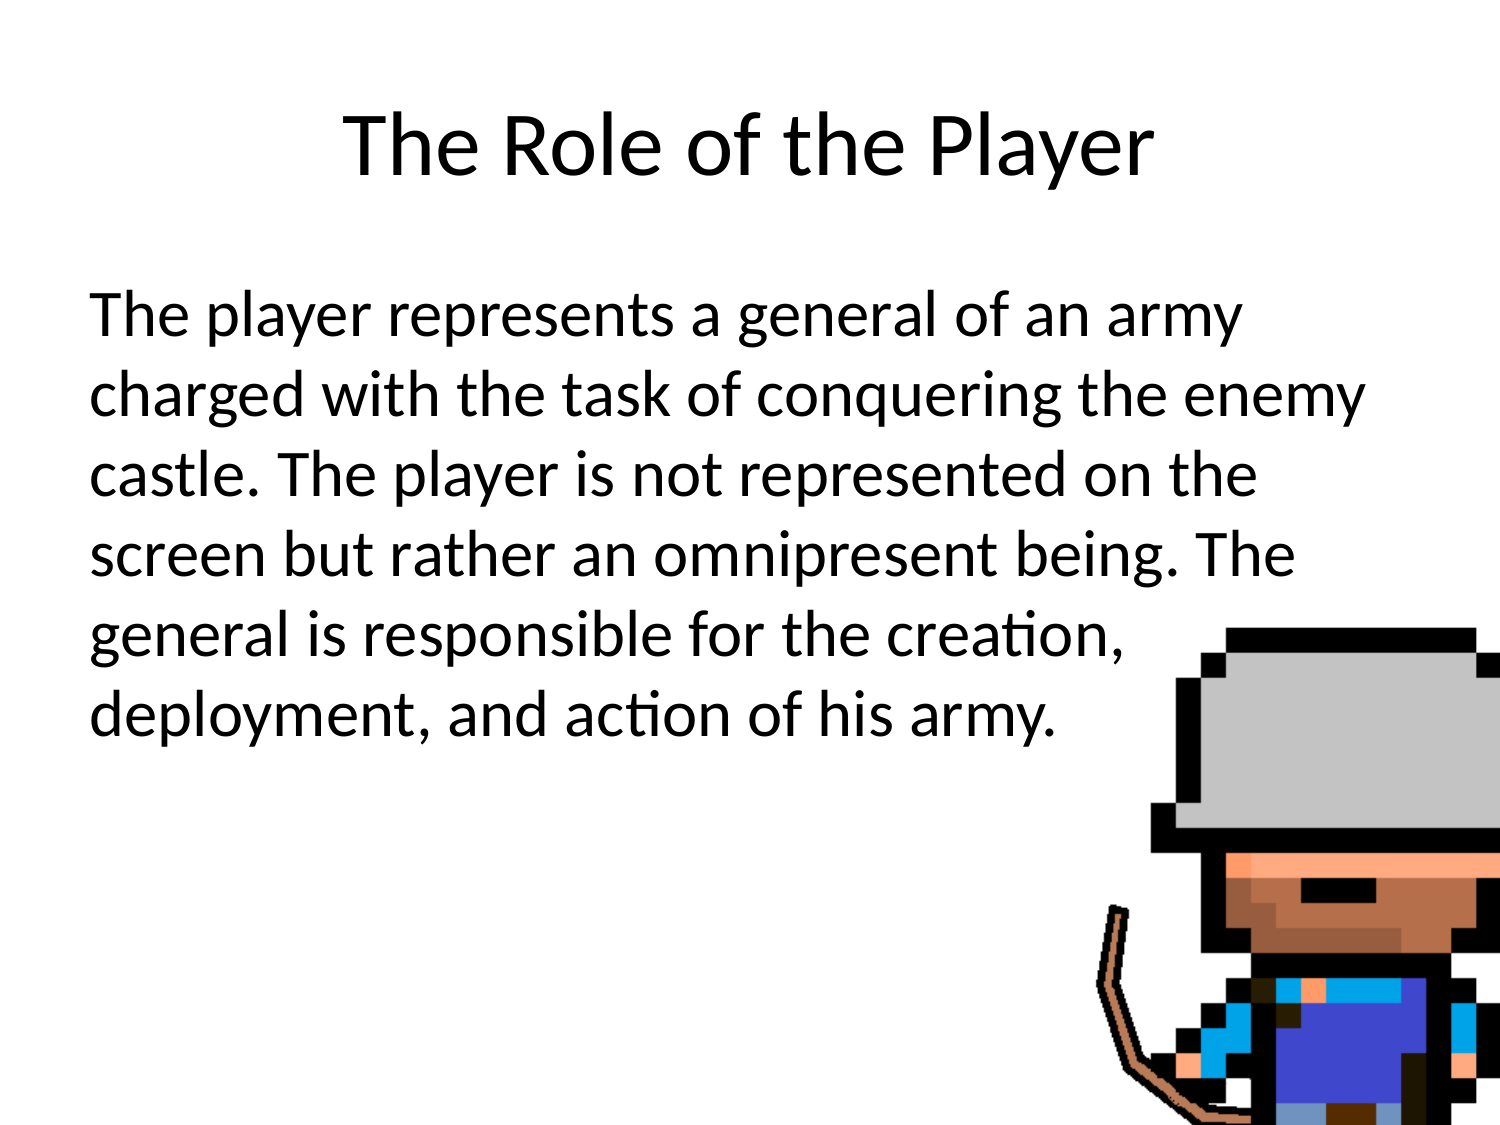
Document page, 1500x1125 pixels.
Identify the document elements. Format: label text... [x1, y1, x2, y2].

text_box The player represents a general of an army charged with the task of conquering the enemy castle. The player is not represented on the screen but rather an omnipresent being. The general is responsible for the creation, deployment, and action of his army. [75, 262, 1425, 1005]
text_box The Role of the Player [75, 45, 1425, 233]
picture [1025, 578, 1500, 1125]
